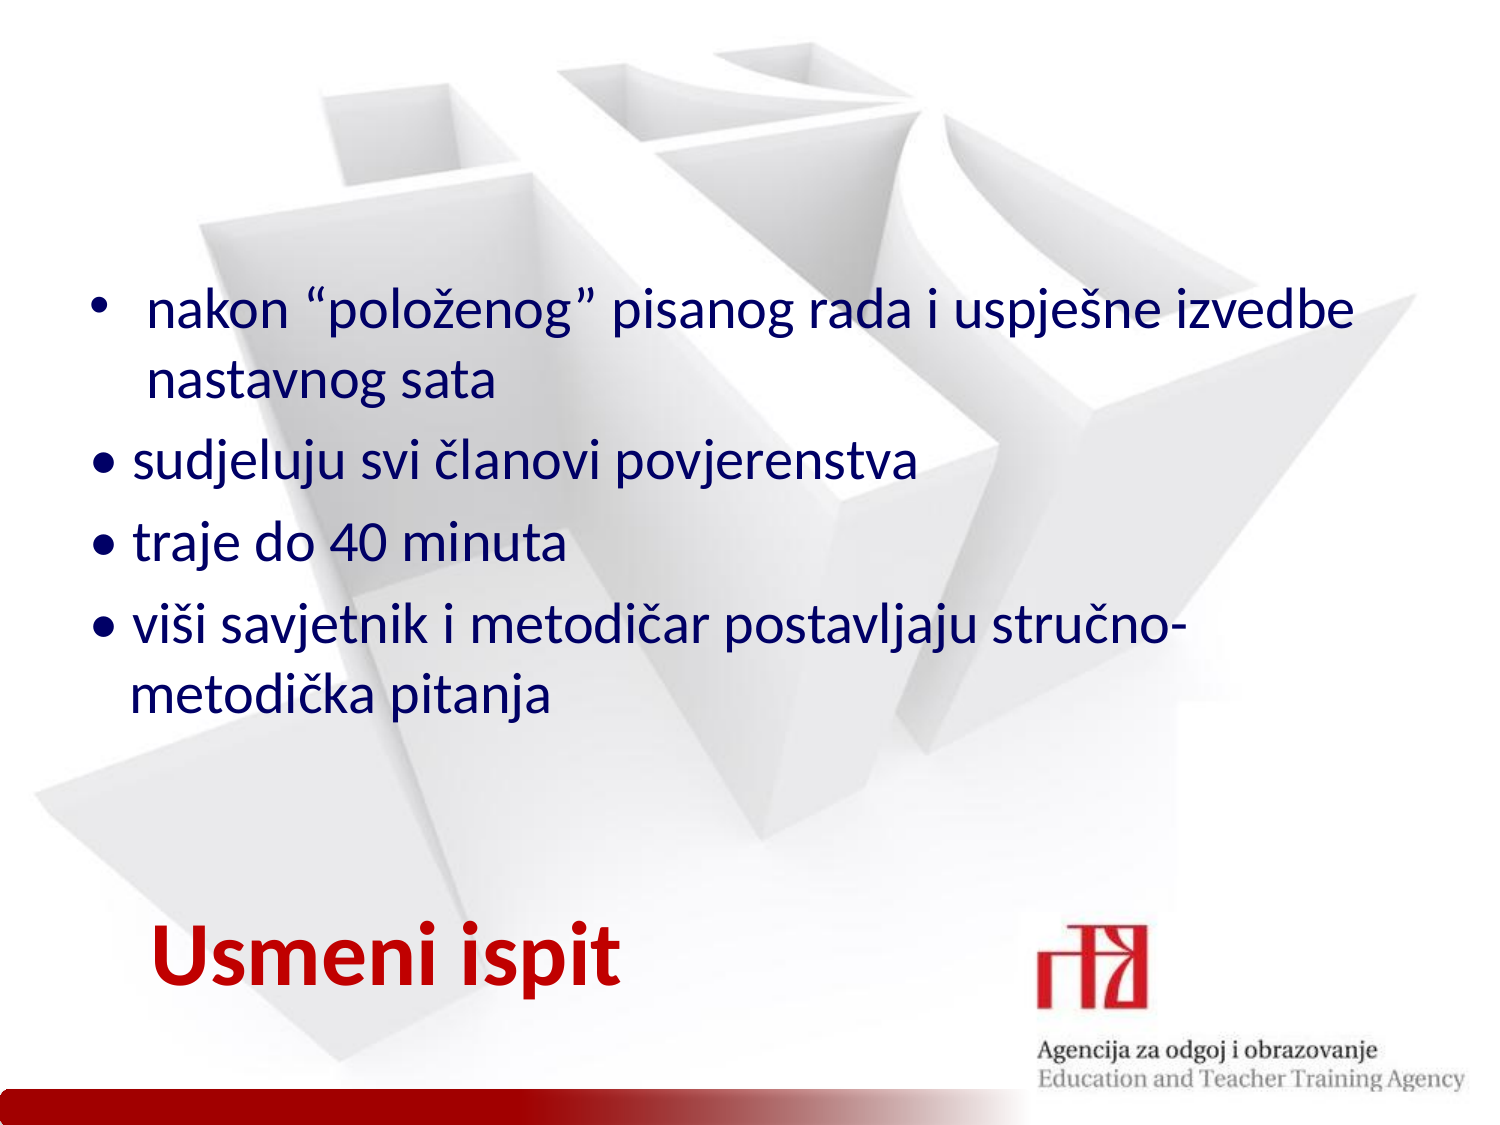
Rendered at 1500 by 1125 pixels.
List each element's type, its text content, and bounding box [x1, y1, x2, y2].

picture [5, 0, 1495, 1125]
list nakon “položenog” pisanog rada i uspješne izvedbe nastavnog sata • sudjeluju svi članovi povjerenstva • traje do 40 minuta • viši savjetnik i metodičar postavljaju stručno- metodička pitanja [75, 262, 1425, 1005]
title Usmeni ispit [23, 855, 750, 1043]
